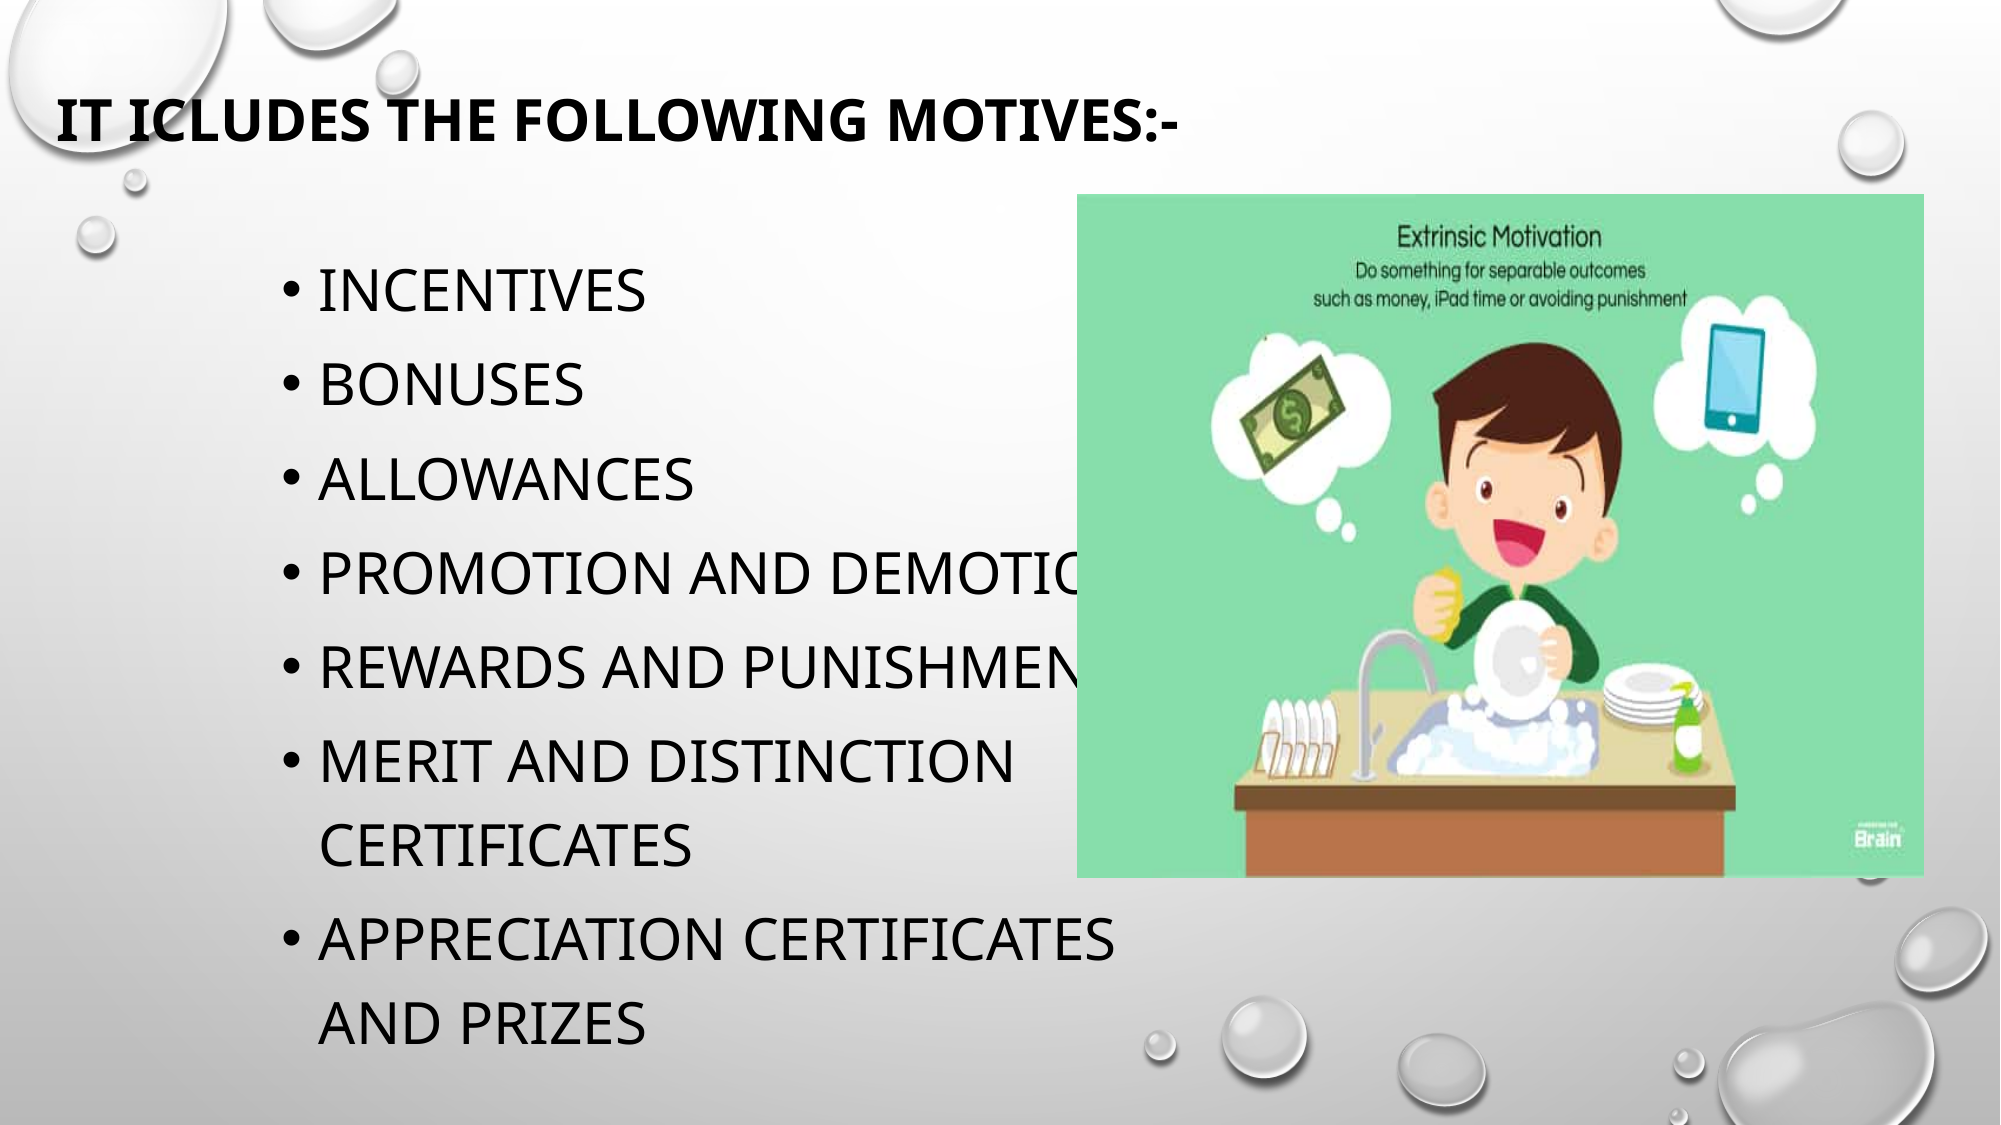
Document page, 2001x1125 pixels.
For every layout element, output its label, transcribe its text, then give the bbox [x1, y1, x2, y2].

list It icludes the following motives:- Incentives Bonuses Allowances Promotion and demotion Rewards and punishments Merit and distinction certificates Appreciation certificates and prizes [41, 61, 1254, 1125]
picture [0, 0, 2000, 1125]
